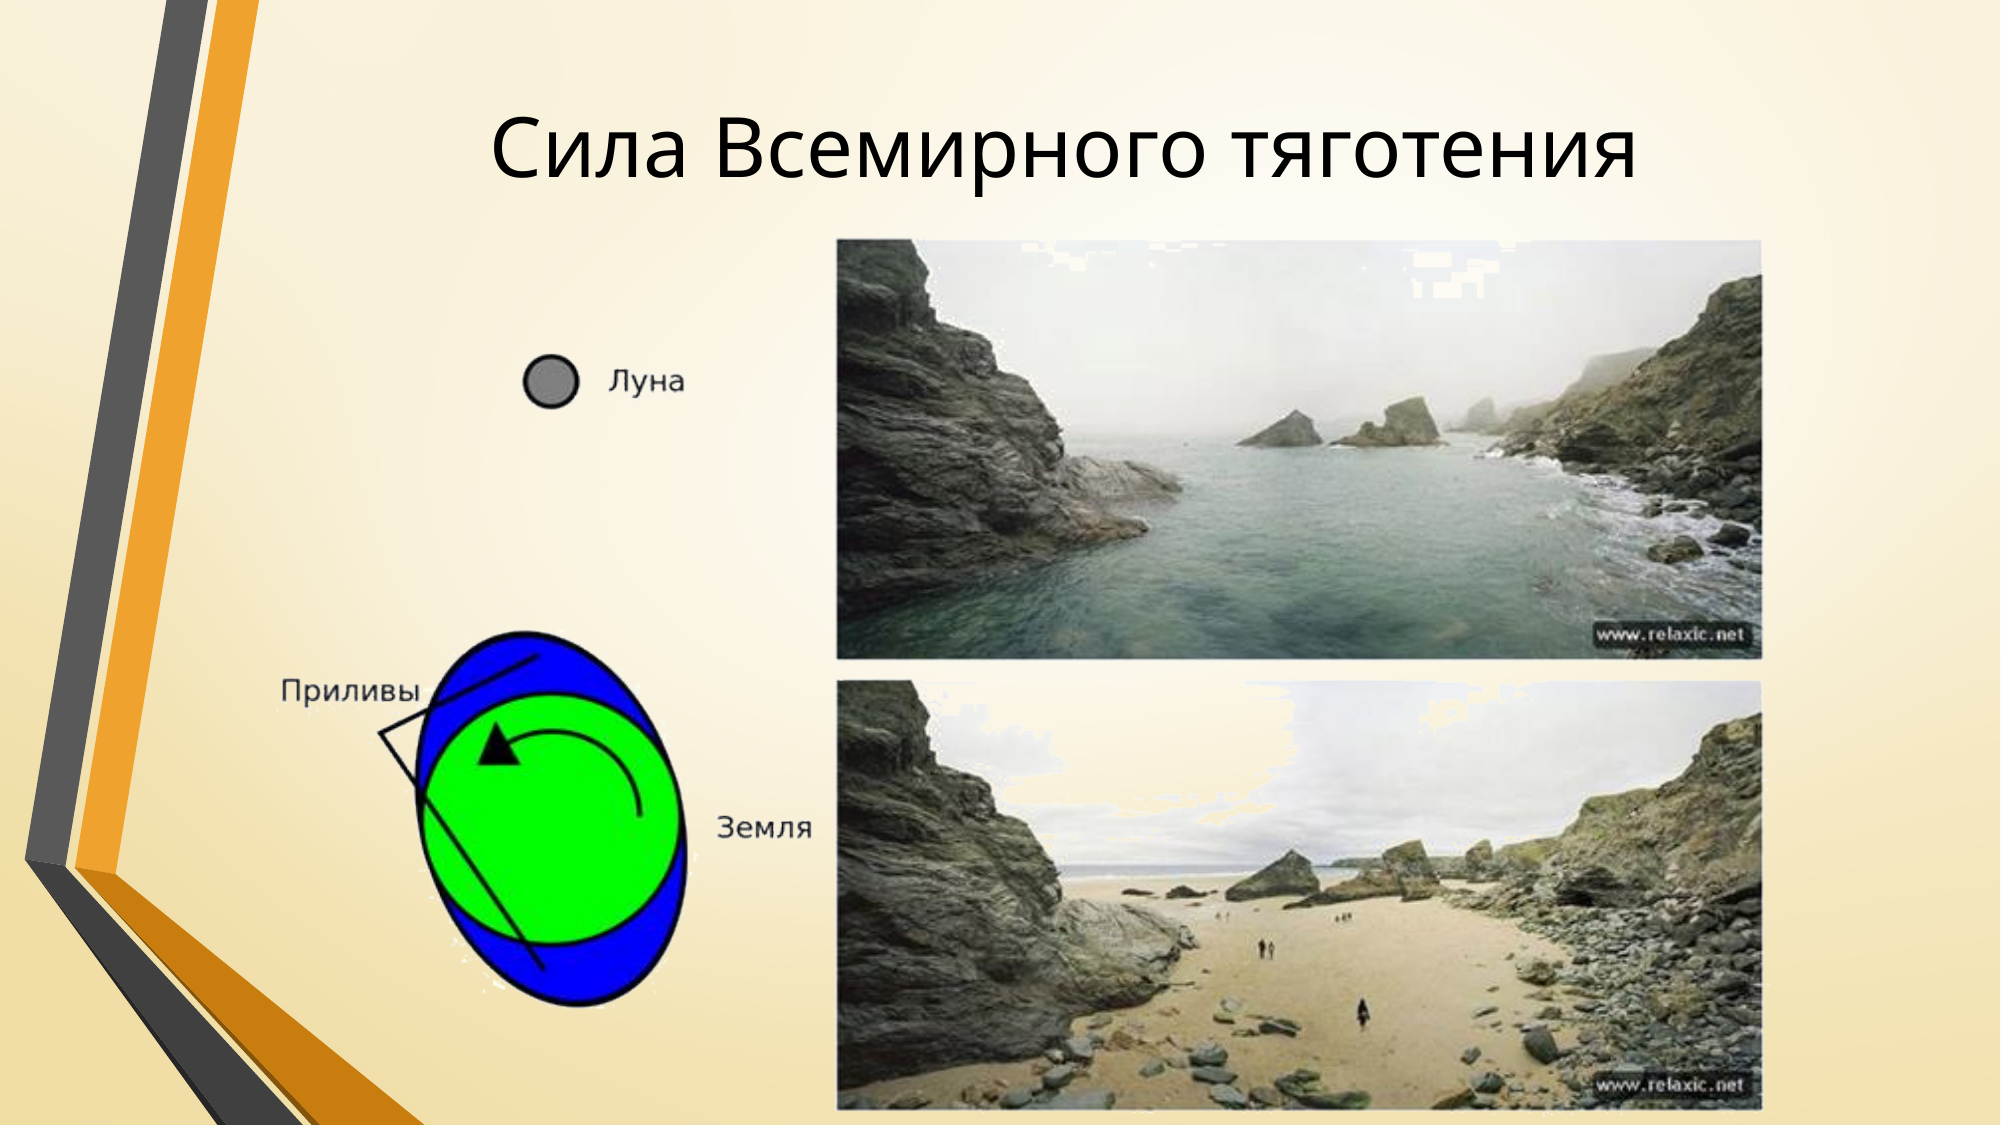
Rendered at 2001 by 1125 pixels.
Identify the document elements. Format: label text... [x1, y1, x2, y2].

title Сила Всемирного тяготения [243, 0, 1887, 288]
picture [259, 221, 1792, 1125]
